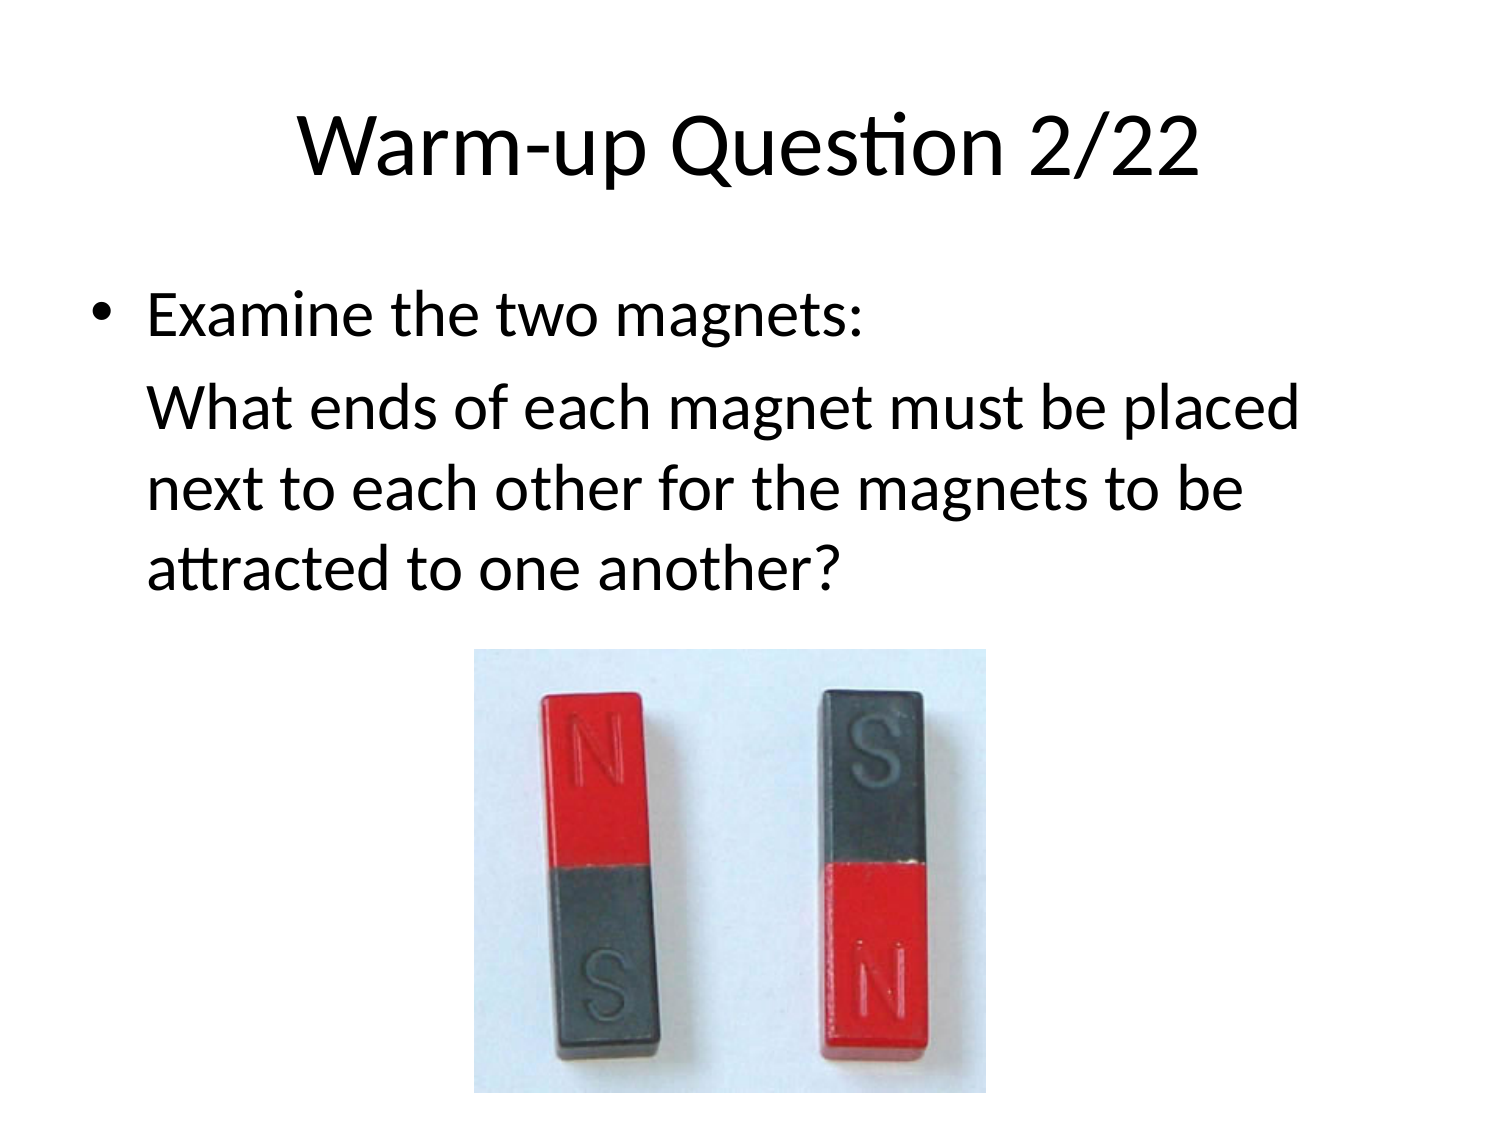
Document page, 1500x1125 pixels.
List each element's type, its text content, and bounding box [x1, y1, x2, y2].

picture [474, 649, 987, 1093]
title Warm-up Question 2/22 [75, 45, 1425, 233]
list Examine the two magnets: What ends of each magnet must be placed next to each other for the magnets to be attracted to one another? [75, 262, 1425, 663]
